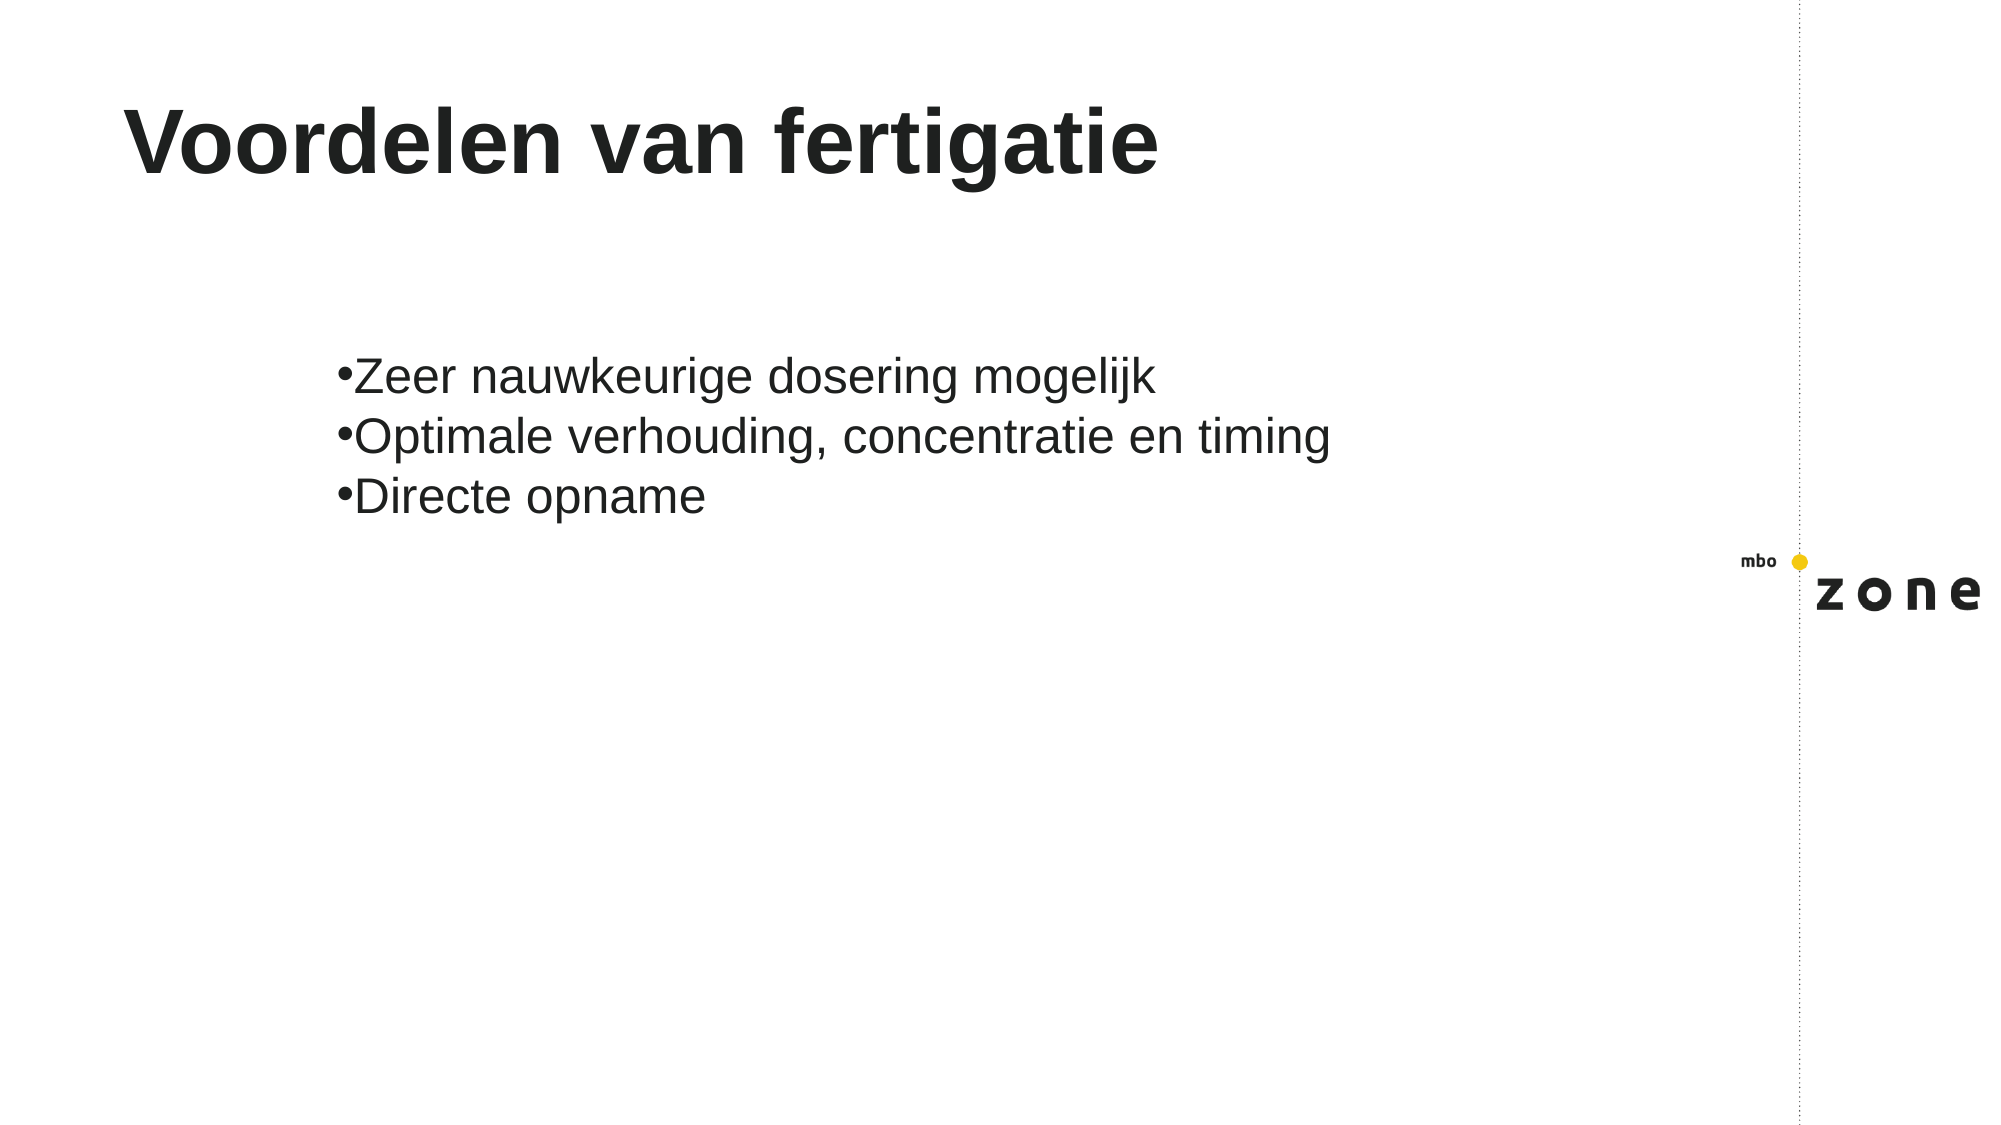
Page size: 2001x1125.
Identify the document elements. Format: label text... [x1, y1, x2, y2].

title Voordelen van fertigatie [124, 94, 1607, 272]
picture [1596, 0, 2001, 1125]
list Zeer nauwkeurige dosering mogelijk Optimale verhouding, concentratie en timing Directe opname [336, 283, 1607, 998]
